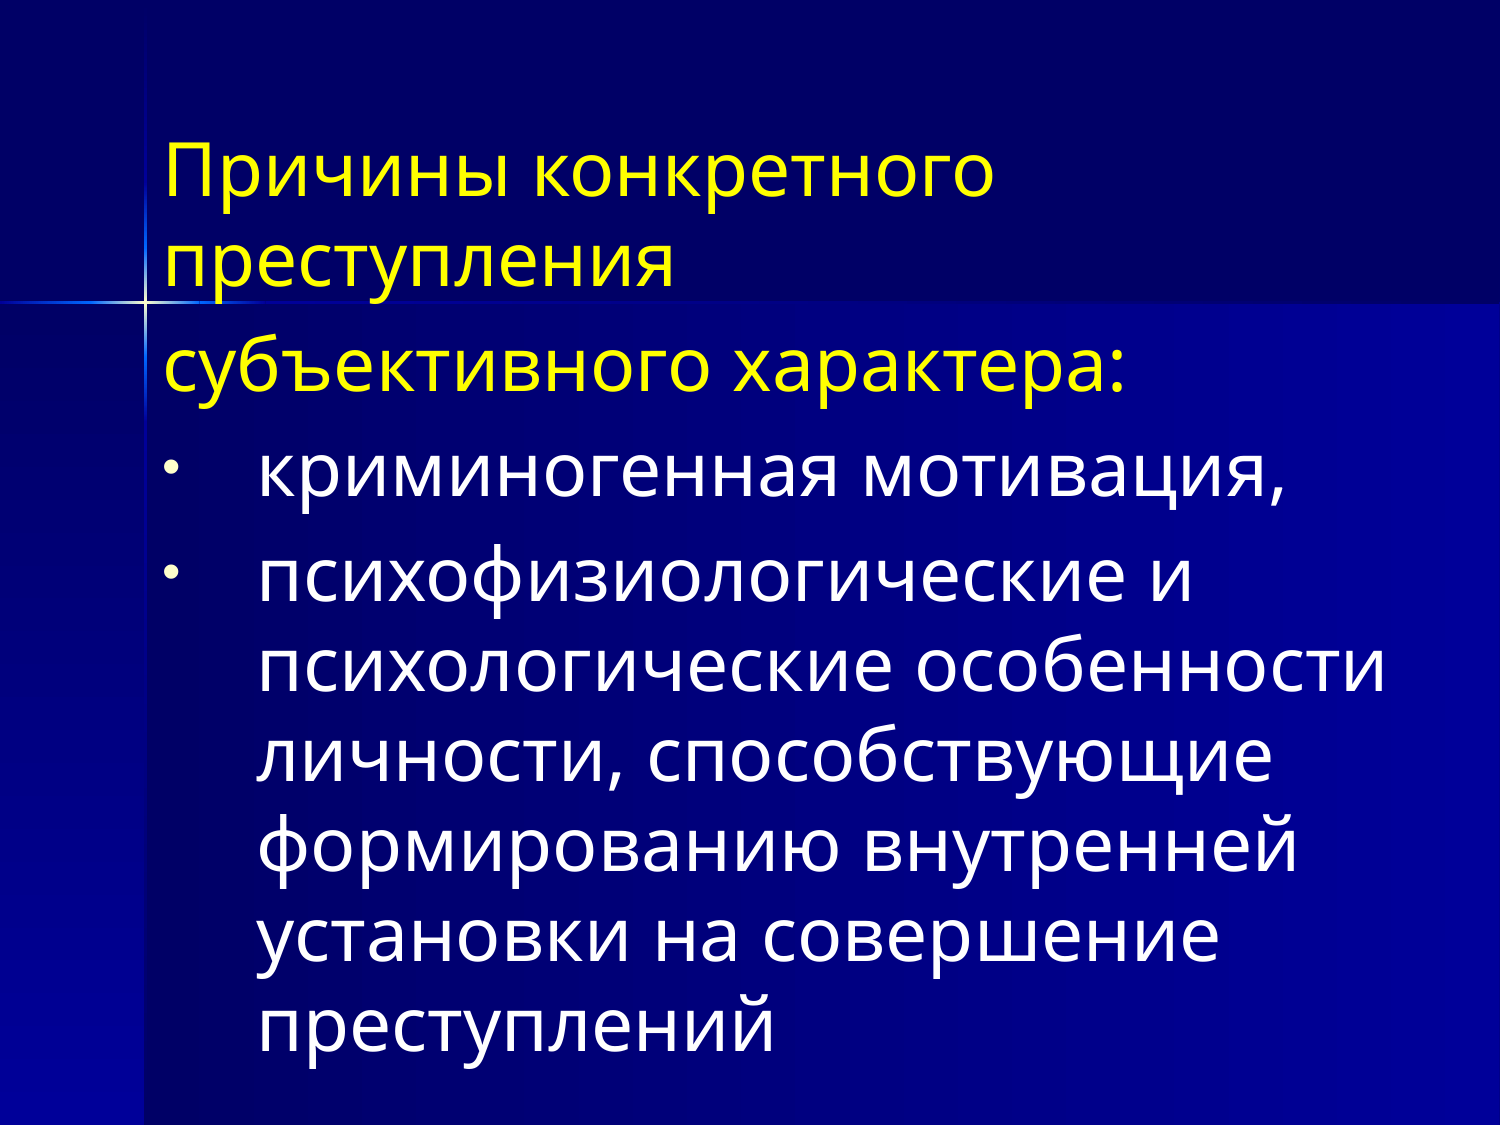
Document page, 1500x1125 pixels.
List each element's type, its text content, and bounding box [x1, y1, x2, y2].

subtitle Причины конкретного преступления субъективного характера: криминогенная мотивация, психофизиологические и психологические особенности личности, способствующие формированию внутренней установки на совершение преступлений [147, 113, 1500, 1125]
